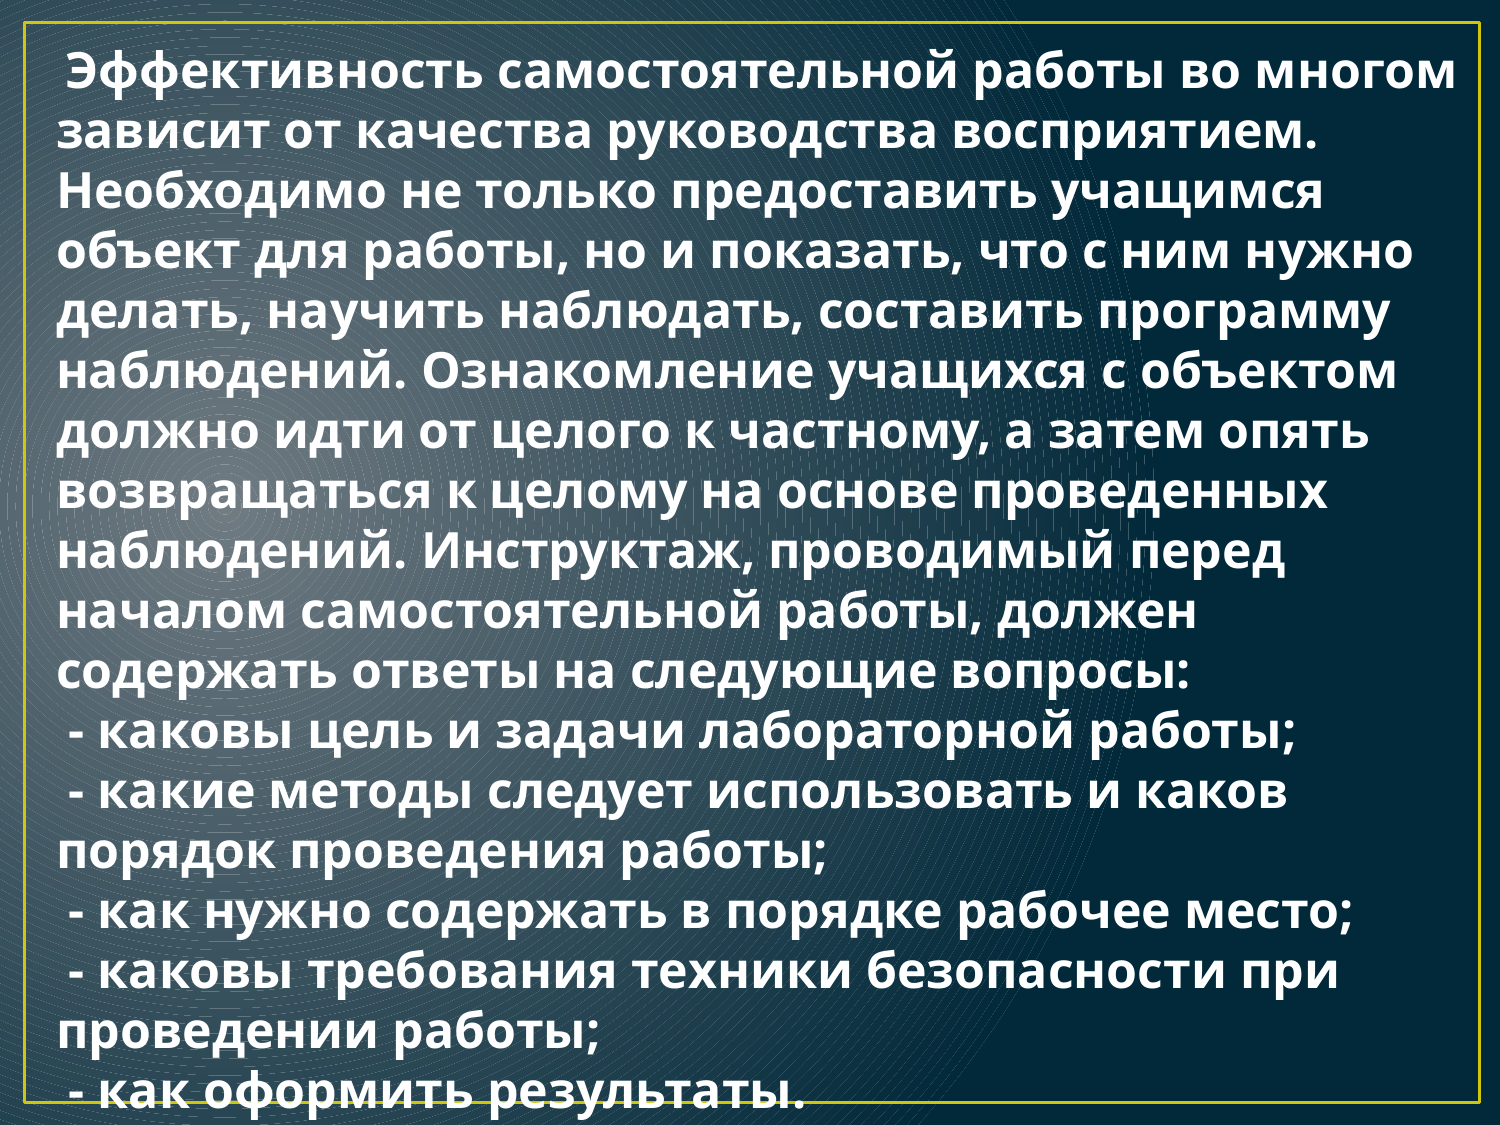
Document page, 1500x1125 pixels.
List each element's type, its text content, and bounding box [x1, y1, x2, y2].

text_box Эффективность самостоятельной работы во многом зависит от качества руководства восприятием. Необходимо не только предоставить учащимся объект для работы, но и показать, что с ним нужно делать, научить наблюдать, составить программу наблюдений. Ознакомление учащихся с объектом должно идти от целого к частному, а затем опять возвращаться к целому на основе проведенных наблюдений. Инструктаж, проводимый перед началом самостоятельной работы, должен содержать ответы на следующие вопросы: - каковы цель и задачи лабораторной работы; - какие методы следует использовать и каков порядок проведения работы; - как нужно содержать в порядке рабочее место; - каковы требования техники безопасности при проведении работы; - как оформить результаты. [41, 30, 1500, 1125]
